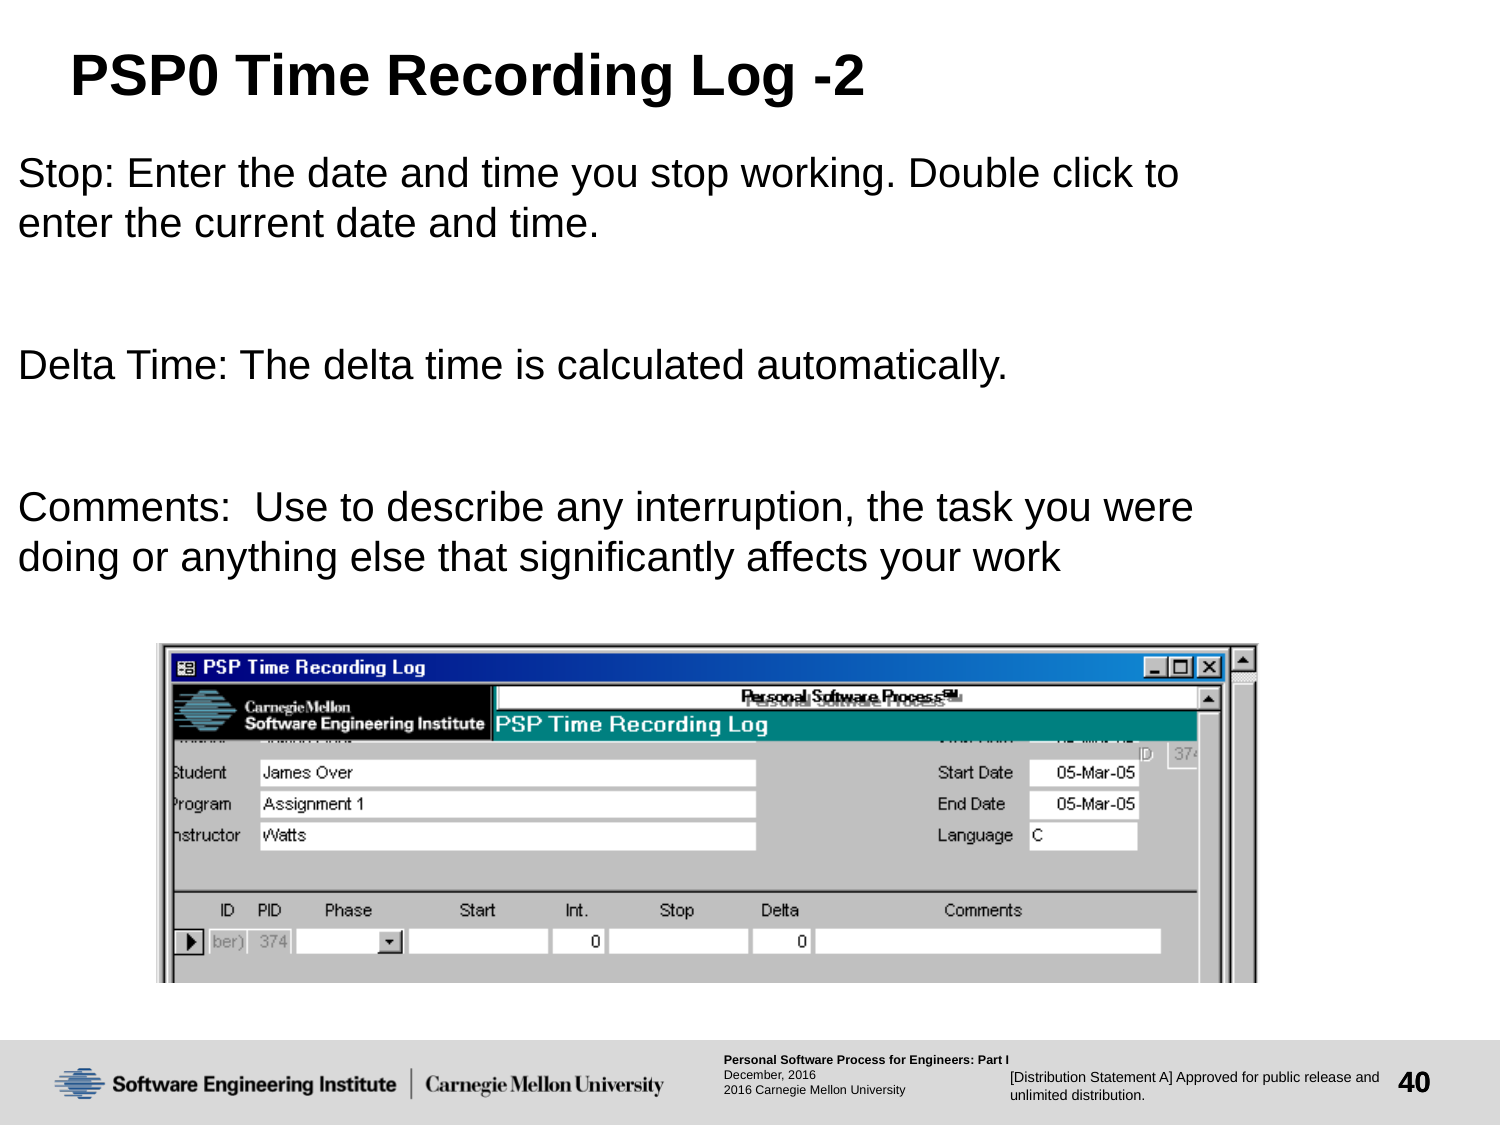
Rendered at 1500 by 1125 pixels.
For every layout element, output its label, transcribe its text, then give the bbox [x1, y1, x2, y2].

picture [46, 1061, 673, 1104]
title PSP0 Time Recording Log -2 [51, 30, 1299, 123]
list Stop: Enter the date and time you stop working. Double click to enter the current date and time. Delta Time: The delta time is calculated automatically. Comments: Use to describe any interruption, the task you were doing or anything else that significantly affects your work [0, 137, 1223, 622]
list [156, 643, 1260, 983]
